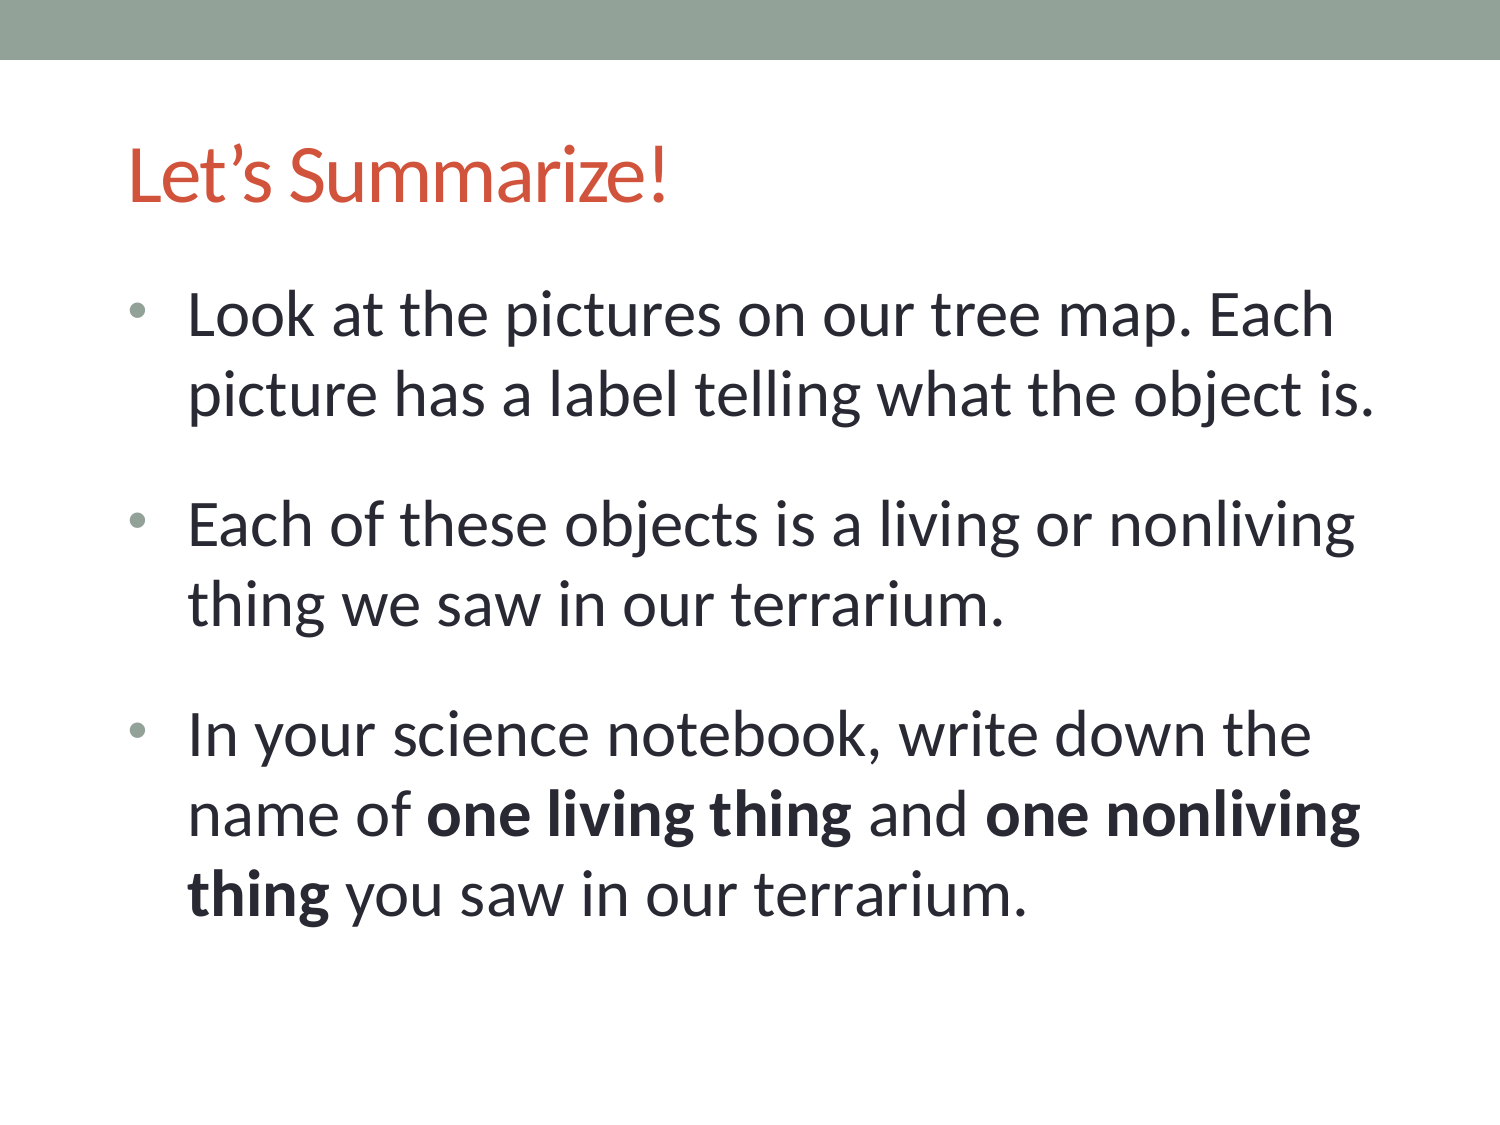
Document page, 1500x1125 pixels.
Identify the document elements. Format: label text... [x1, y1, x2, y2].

list Look at the pictures on our tree map. Each picture has a label telling what the object is. Each of these objects is a living or nonliving thing we saw in our terrarium. In your science notebook, write down the name of one living thing and one nonliving thing you saw in our terrarium. [112, 262, 1425, 1063]
title Let’s Summarize! [112, 87, 1425, 250]
